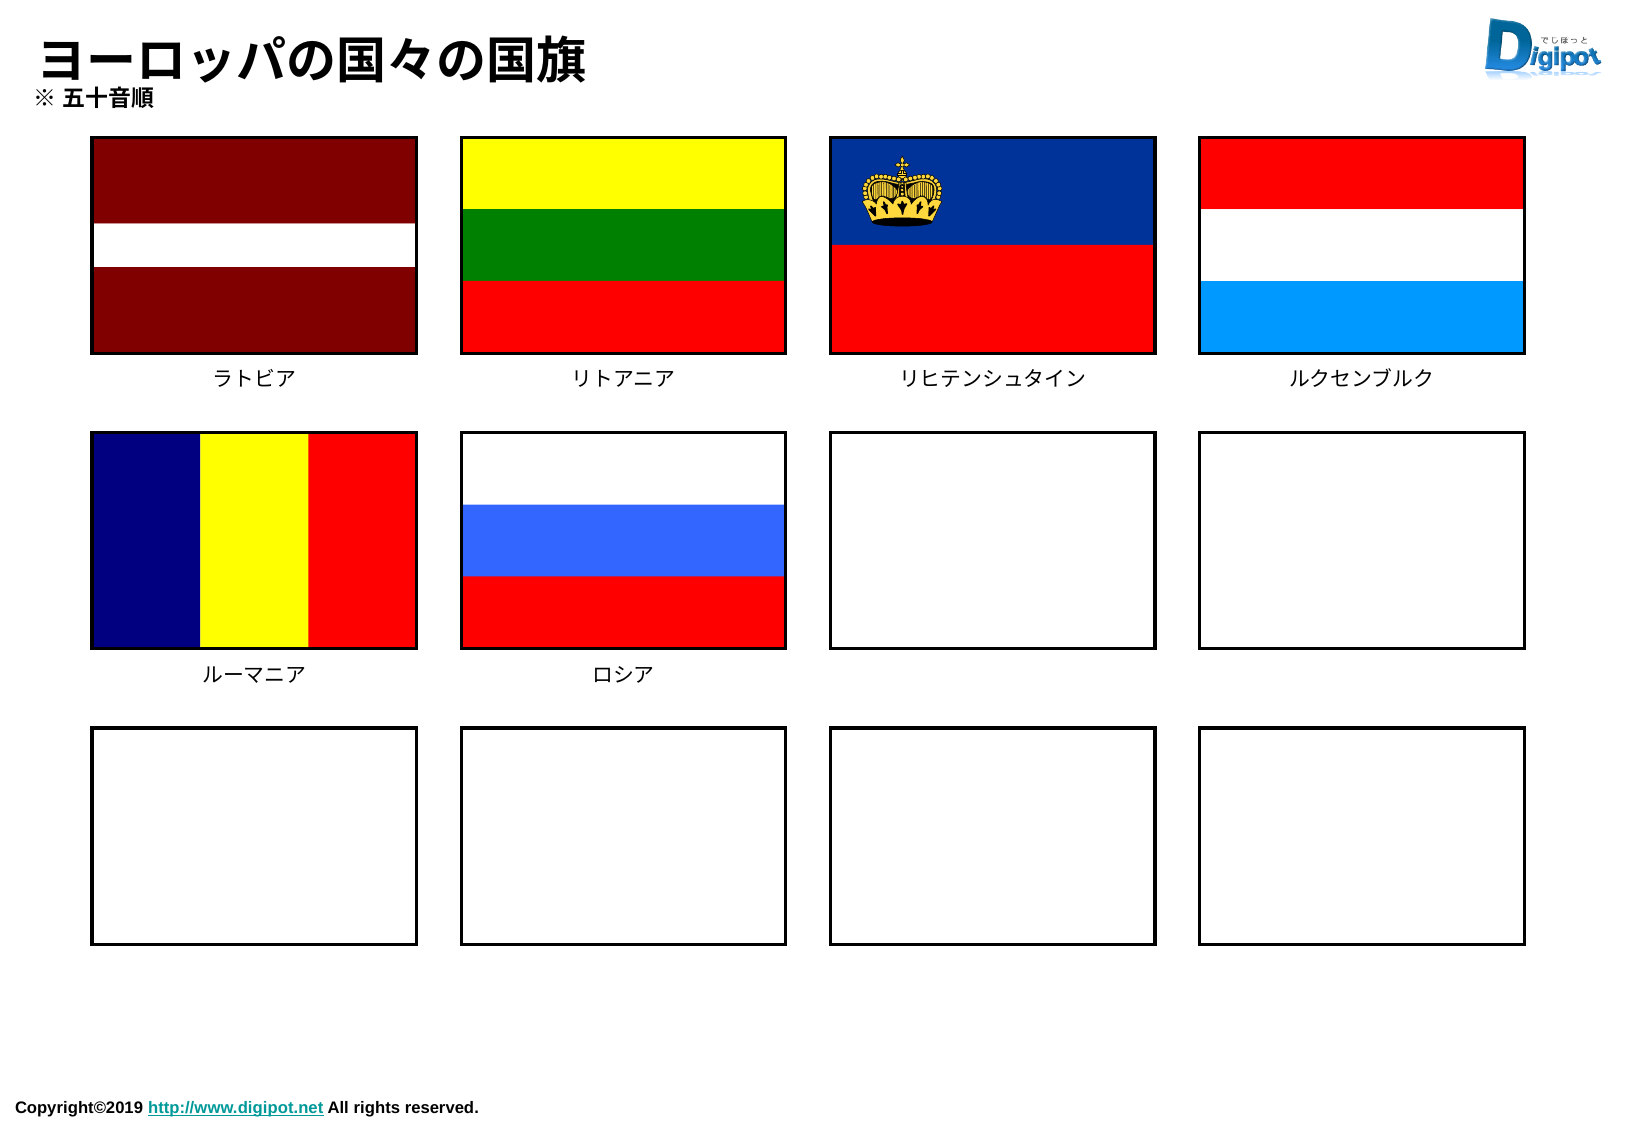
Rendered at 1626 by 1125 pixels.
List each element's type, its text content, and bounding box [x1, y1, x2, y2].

text_box [461, 728, 786, 945]
text_box ラトビア [91, 358, 417, 399]
text_box ロシア [461, 654, 786, 694]
text_box ルーマニア [91, 654, 417, 694]
text_box ※五十音順 [19, 76, 169, 119]
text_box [1199, 136, 1525, 354]
text_box [91, 728, 417, 945]
text_box ルクセンブルク [1199, 358, 1525, 399]
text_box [830, 137, 1155, 354]
text_box [830, 432, 1156, 649]
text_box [460, 136, 786, 354]
text_box リトアニア [461, 358, 786, 399]
text_box [1199, 728, 1525, 945]
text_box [460, 432, 786, 649]
text_box リヒテンシュタイン [830, 358, 1156, 399]
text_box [91, 136, 417, 354]
text_box [830, 728, 1156, 945]
picture [1485, 18, 1602, 82]
title ヨーロッパの国々の国旗 [21, 19, 881, 98]
text_box [1199, 432, 1525, 649]
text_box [91, 431, 418, 650]
